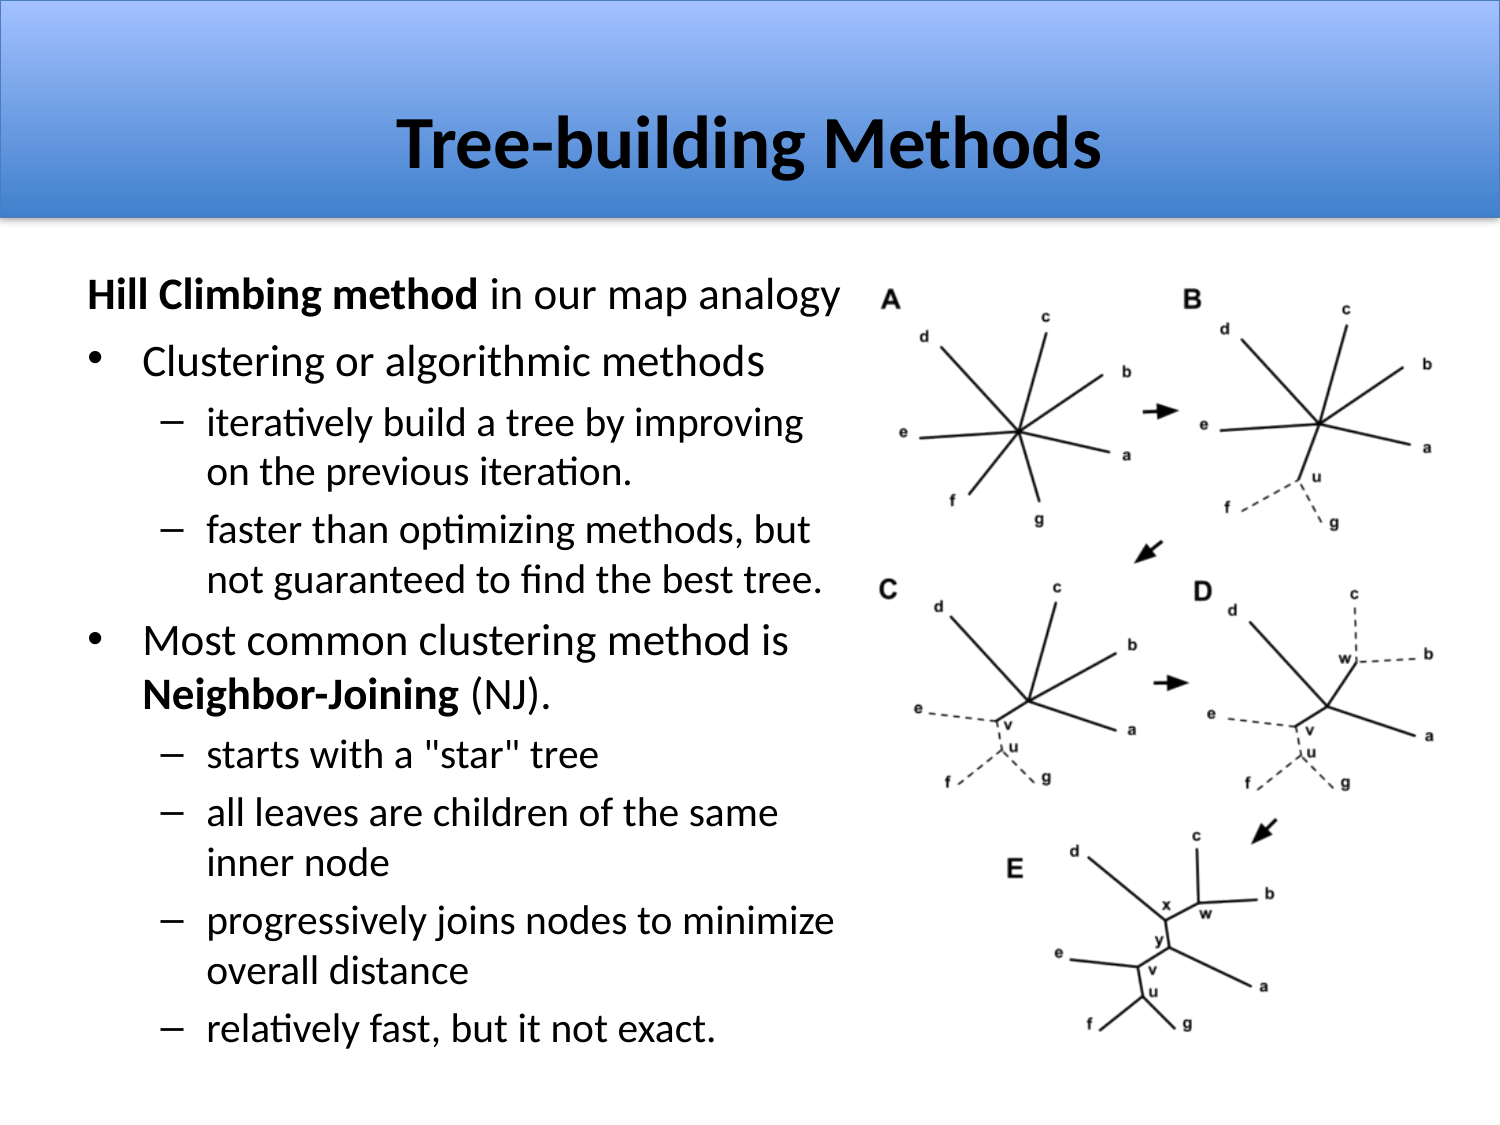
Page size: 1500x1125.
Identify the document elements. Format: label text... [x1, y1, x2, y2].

picture [851, 256, 1498, 1079]
list Hill Climbing method in our map analogy Clustering or algorithmic methods iteratively build a tree by improving on the previous iteration. faster than optimizing methods, but not guaranteed to find the best tree. Most common clustering method is Neighbor-Joining (NJ). starts with a "star" tree all leaves are children of the same inner node progressively joins nodes to minimize overall distance relatively fast, but it not exact. [72, 257, 849, 1079]
title Tree-building Methods [75, 45, 1425, 233]
